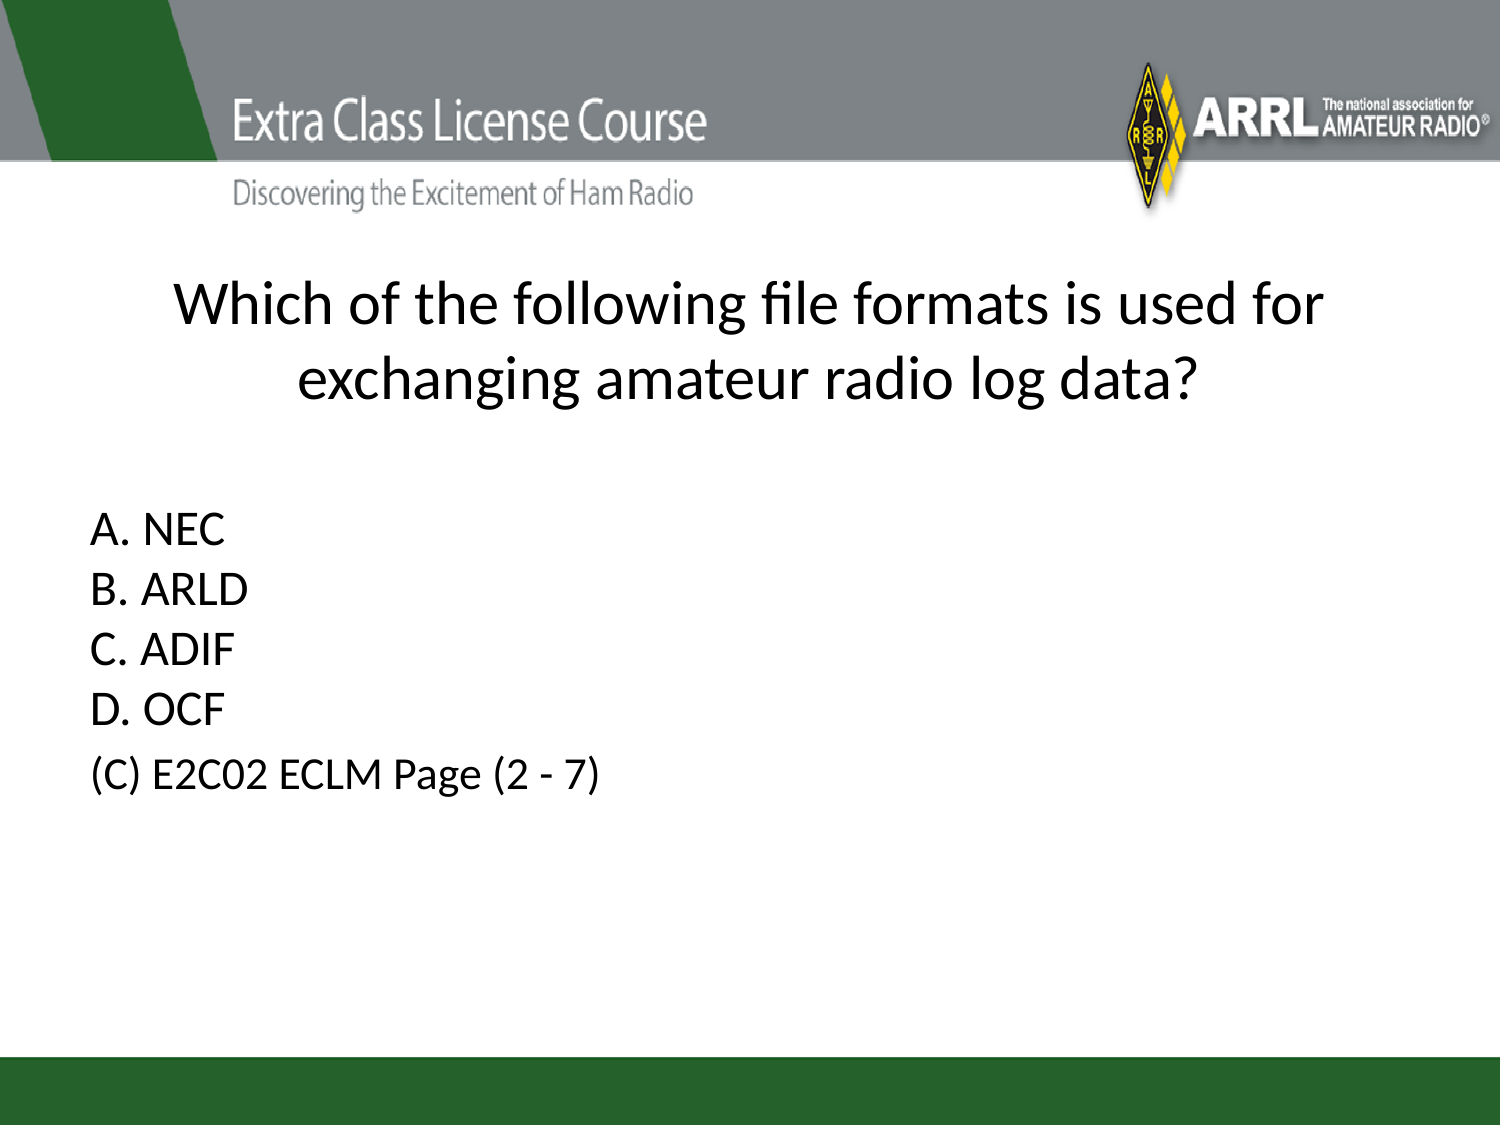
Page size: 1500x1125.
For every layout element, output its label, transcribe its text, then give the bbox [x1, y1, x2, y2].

list A. NEC B. ARLD C. ADIF D. OCF (C) E2C02 ECLM Page (2 - 7) [75, 487, 1425, 1005]
picture [0, 0, 1500, 1125]
title Which of the following file formats is used for exchanging amateur radio log data? [75, 254, 1425, 435]
